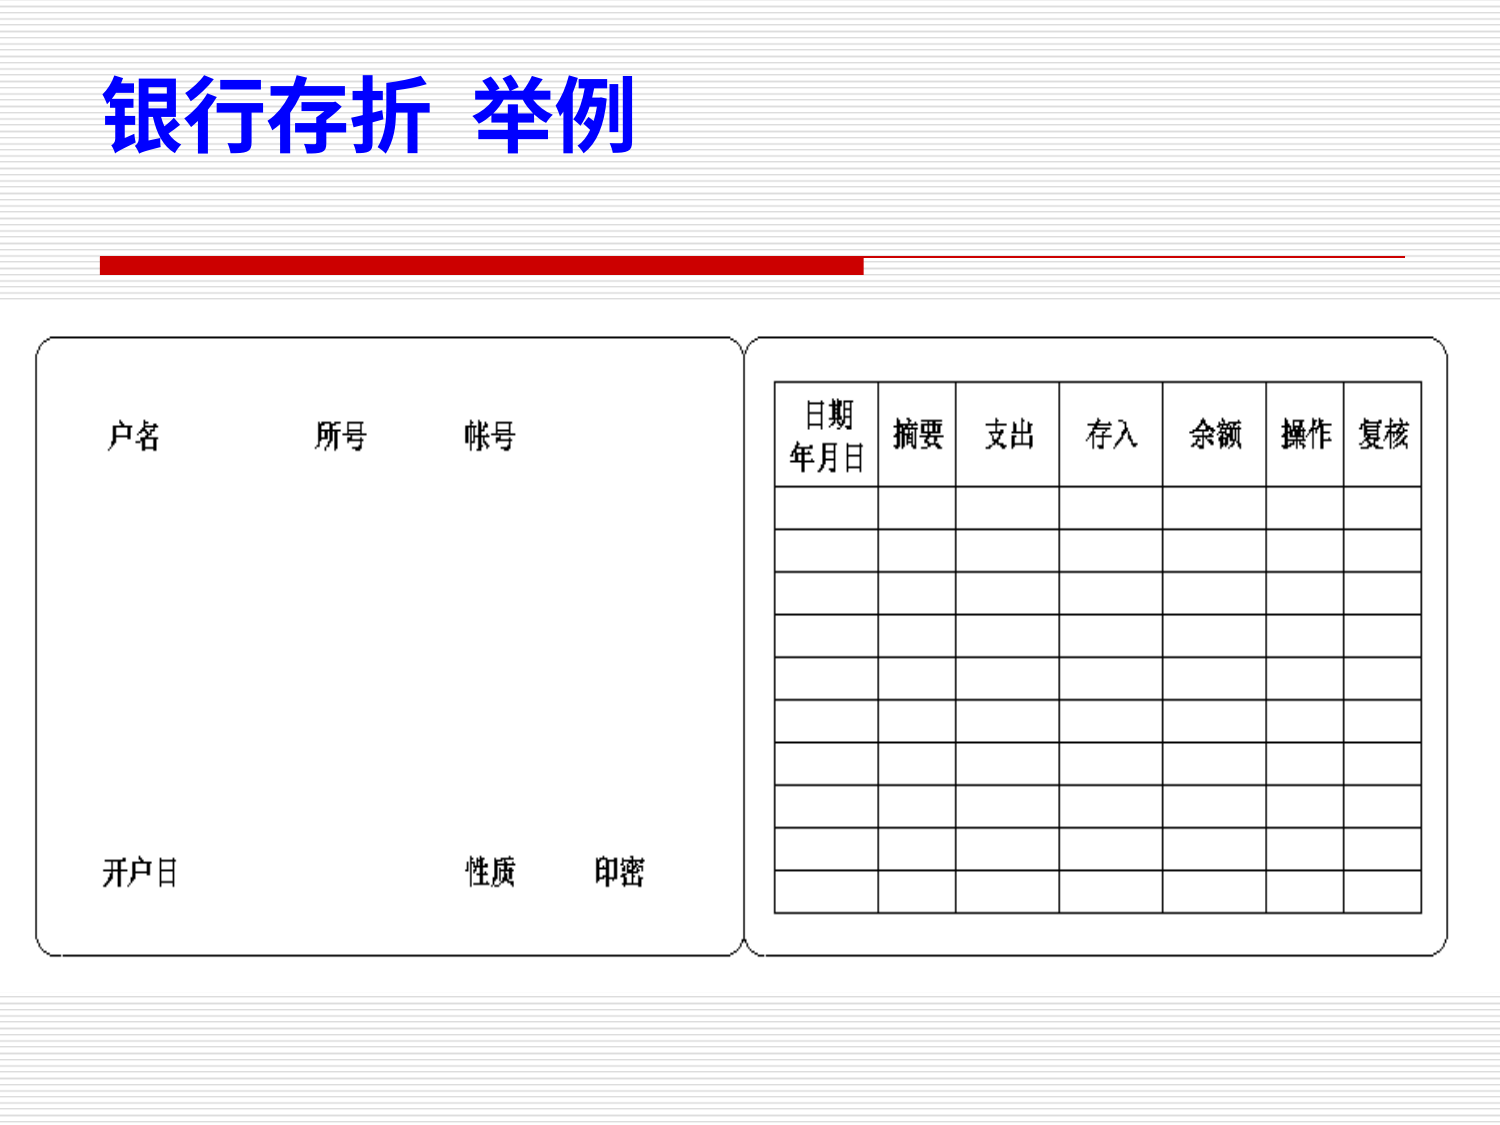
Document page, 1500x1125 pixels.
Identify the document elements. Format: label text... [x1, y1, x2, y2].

picture [0, 0, 1500, 1125]
text_box 银行存折 举例 [85, 38, 1361, 189]
